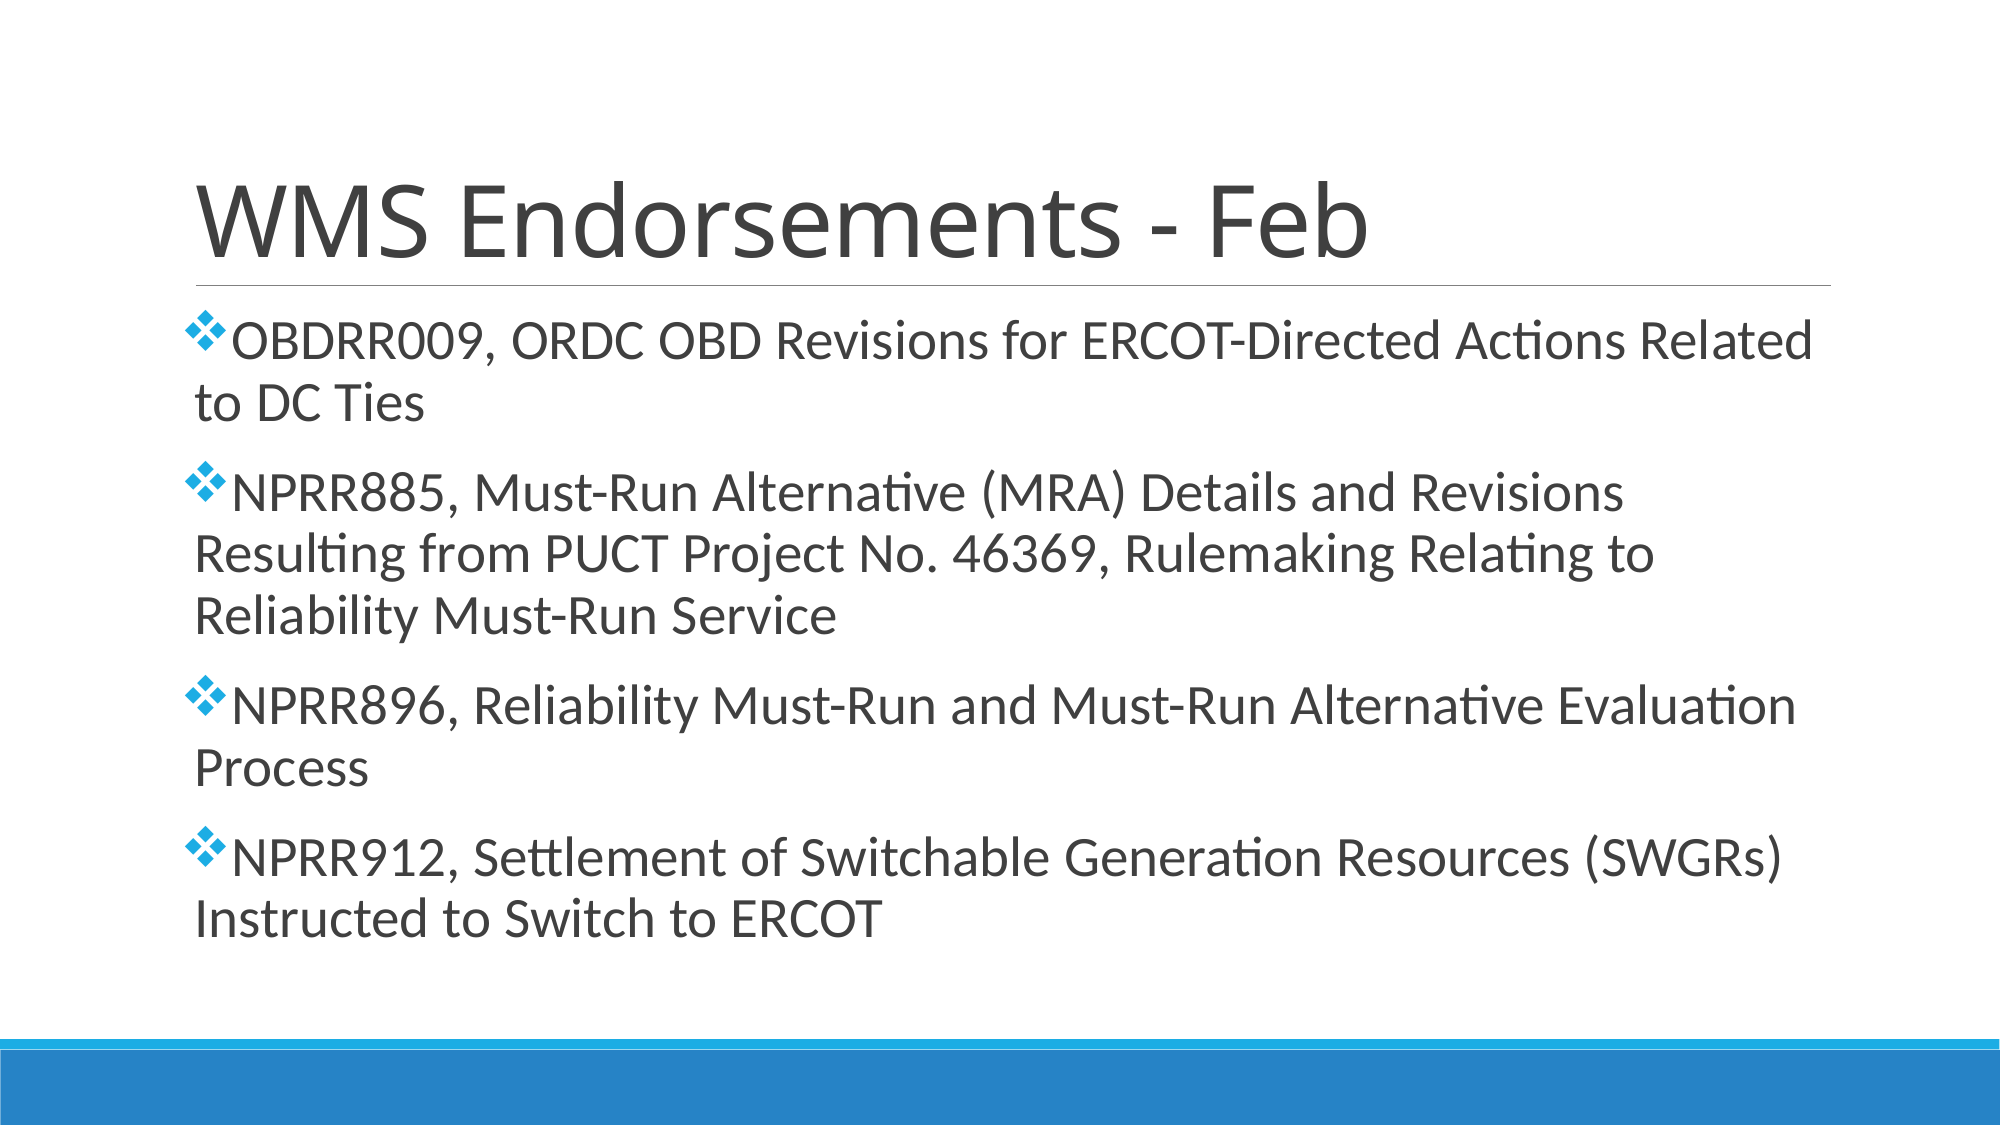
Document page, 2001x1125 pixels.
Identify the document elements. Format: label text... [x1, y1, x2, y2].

list OBDRR009, ORDC OBD Revisions for ERCOT-Directed Actions Related to DC Ties NPRR885, Must-Run Alternative (MRA) Details and Revisions Resulting from PUCT Project No. 46369, Rulemaking Relating to Reliability Must-Run Service NPRR896, Reliability Must-Run and Must-Run Alternative Evaluation Process NPRR912, Settlement of Switchable Generation Resources (SWGRs) Instructed to Switch to ERCOT [180, 302, 1830, 963]
title WMS Endorsements - Feb [180, 47, 1830, 285]
